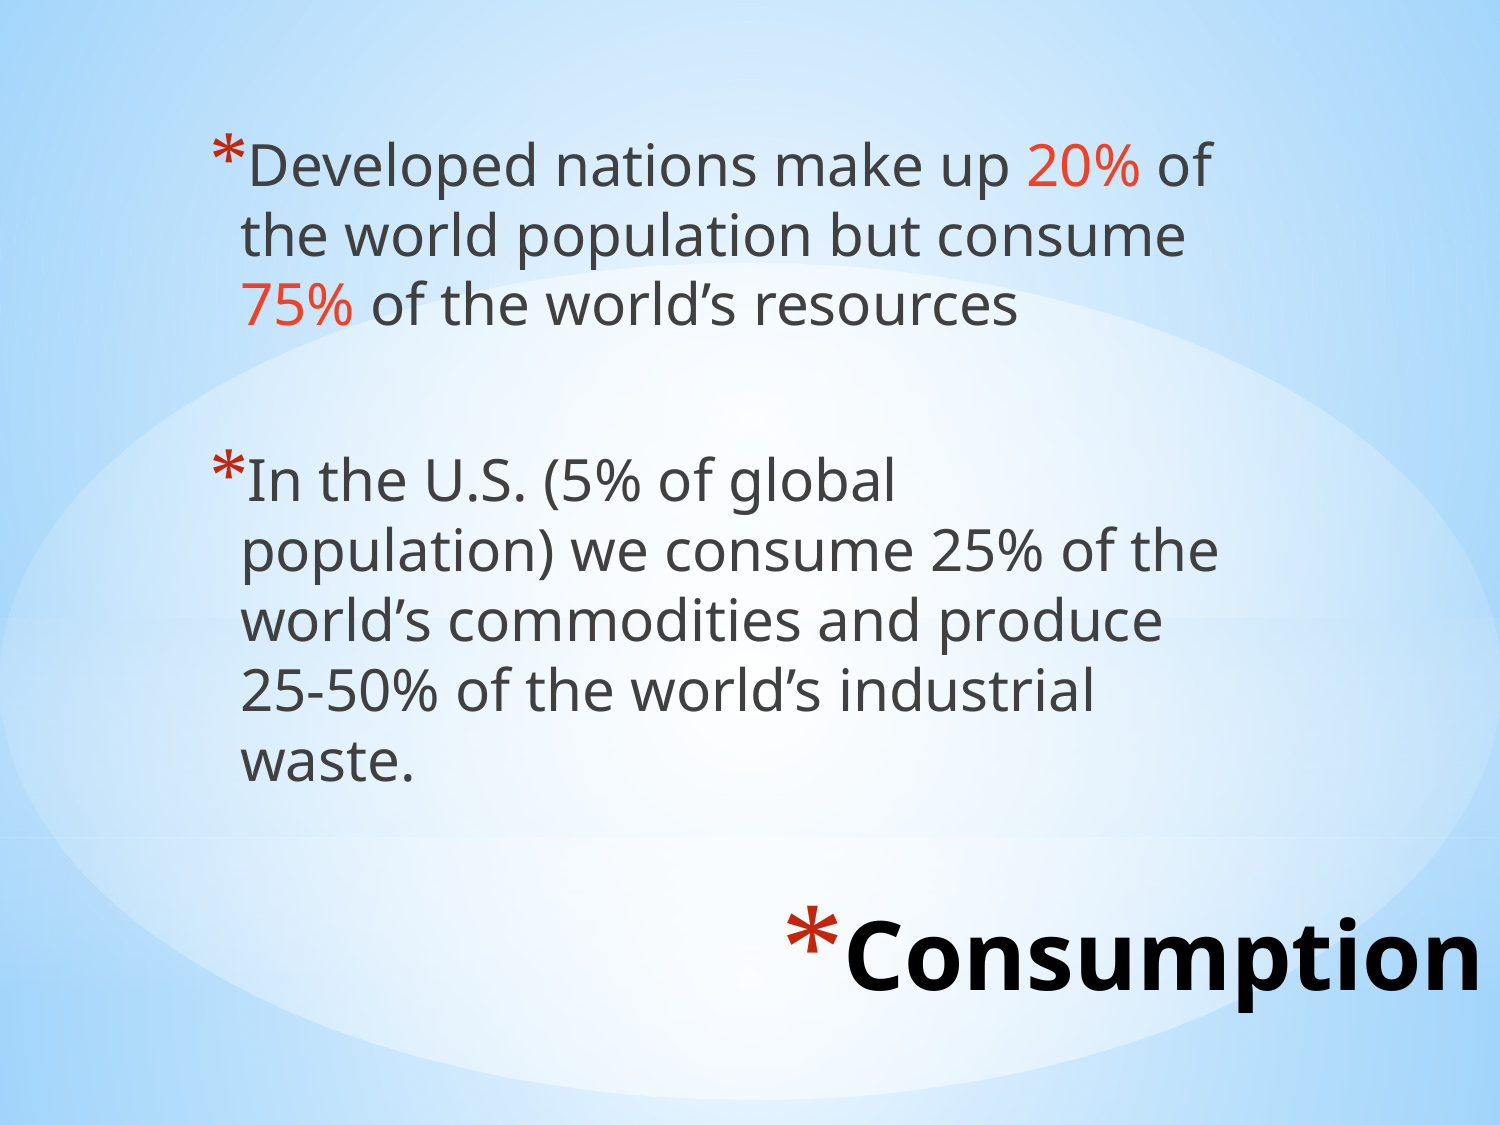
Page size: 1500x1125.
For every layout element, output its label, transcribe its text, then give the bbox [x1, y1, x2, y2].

list Developed nations make up 20% of the world population but consume 75% of the world’s resources In the U.S. (5% of global population) we consume 25% of the world’s commodities and produce 25-50% of the world’s industrial waste. [187, 120, 1238, 888]
title Consumption [431, 887, 1500, 1075]
